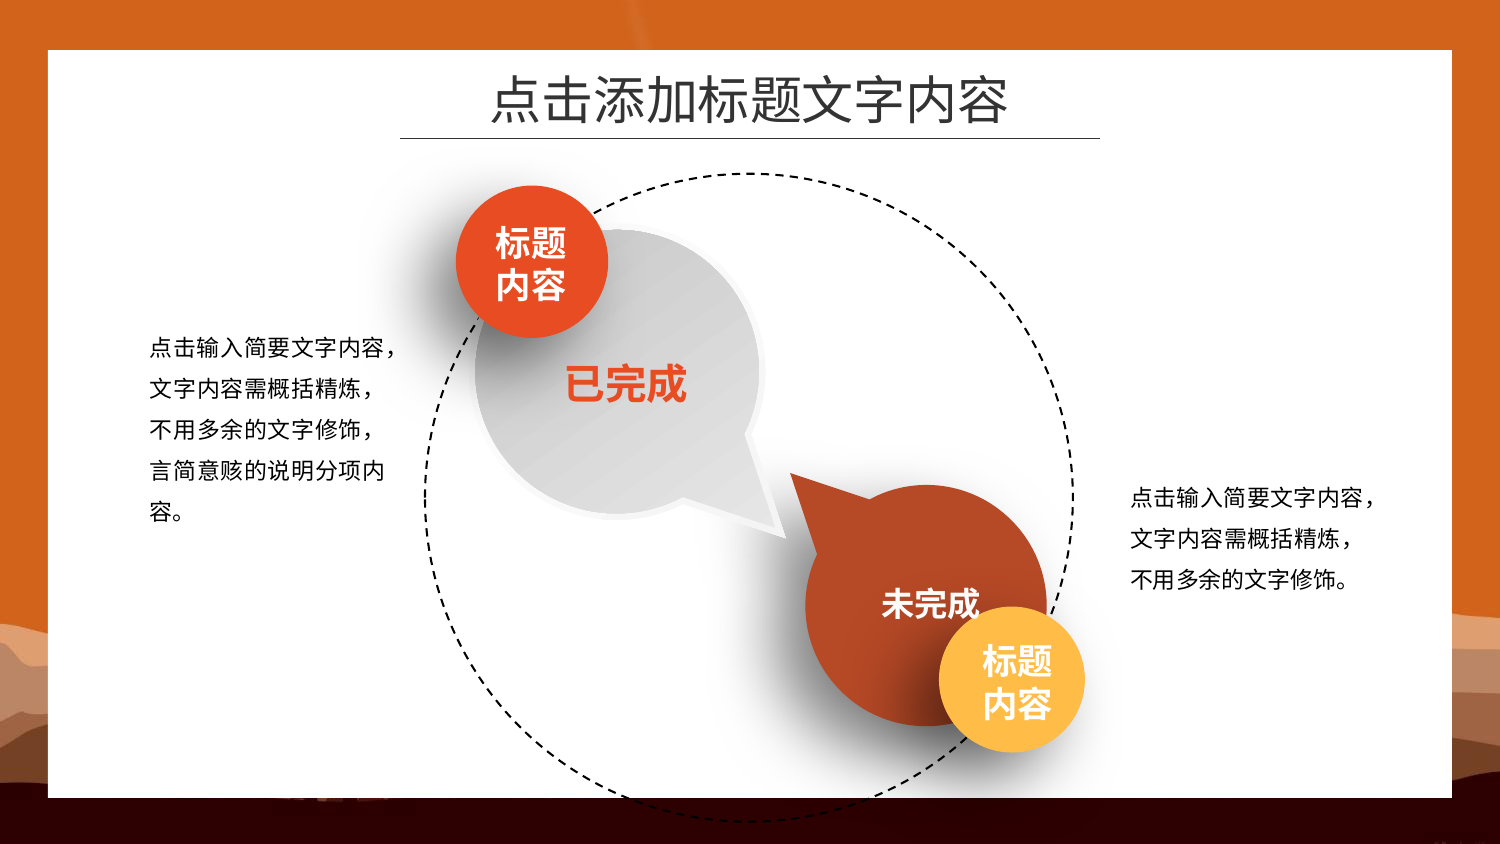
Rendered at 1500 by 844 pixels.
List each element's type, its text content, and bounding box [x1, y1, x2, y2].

text_box [609, 172, 1074, 587]
text_box 点击输入简要文字内容，文字内容需概括精炼，不用多余的文字修饰，言简意赅的说明分项内容。 [149, 319, 386, 526]
text_box [423, 395, 864, 823]
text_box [938, 606, 1087, 753]
text_box 未完成 [866, 575, 997, 631]
text_box 点击输入简要文字内容，文字内容需概括精炼，不用多余的文字修饰。 [1130, 469, 1365, 593]
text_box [455, 185, 609, 338]
text_box 点击添加标题文字内容 [472, 60, 1028, 138]
text_box [797, 474, 1048, 710]
picture [0, 0, 1500, 844]
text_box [500, 210, 797, 596]
